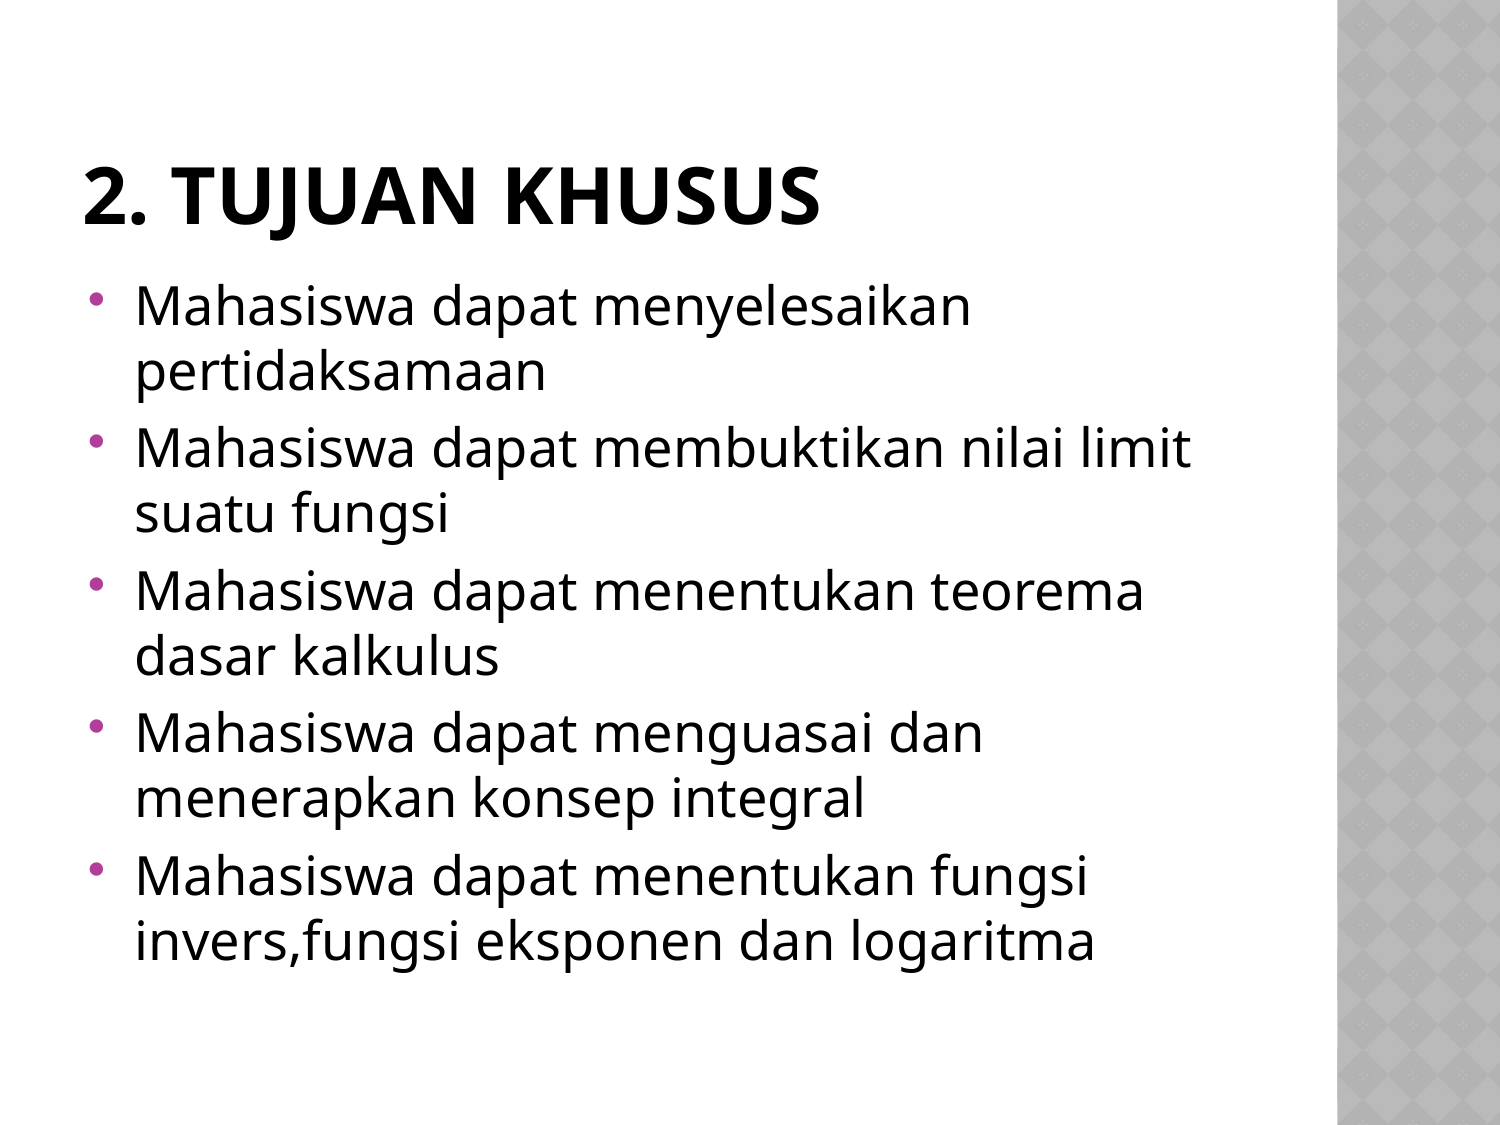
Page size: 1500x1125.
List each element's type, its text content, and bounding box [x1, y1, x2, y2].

list Mahasiswa dapat menyelesaikan pertidaksamaan Mahasiswa dapat membuktikan nilai limit suatu fungsi Mahasiswa dapat menentukan teorema dasar kalkulus Mahasiswa dapat menguasai dan menerapkan konsep integral Mahasiswa dapat menentukan fungsi invers,fungsi eksponen dan logaritma [75, 264, 1263, 1059]
title 2. Tujuan khusus [75, 52, 1263, 240]
